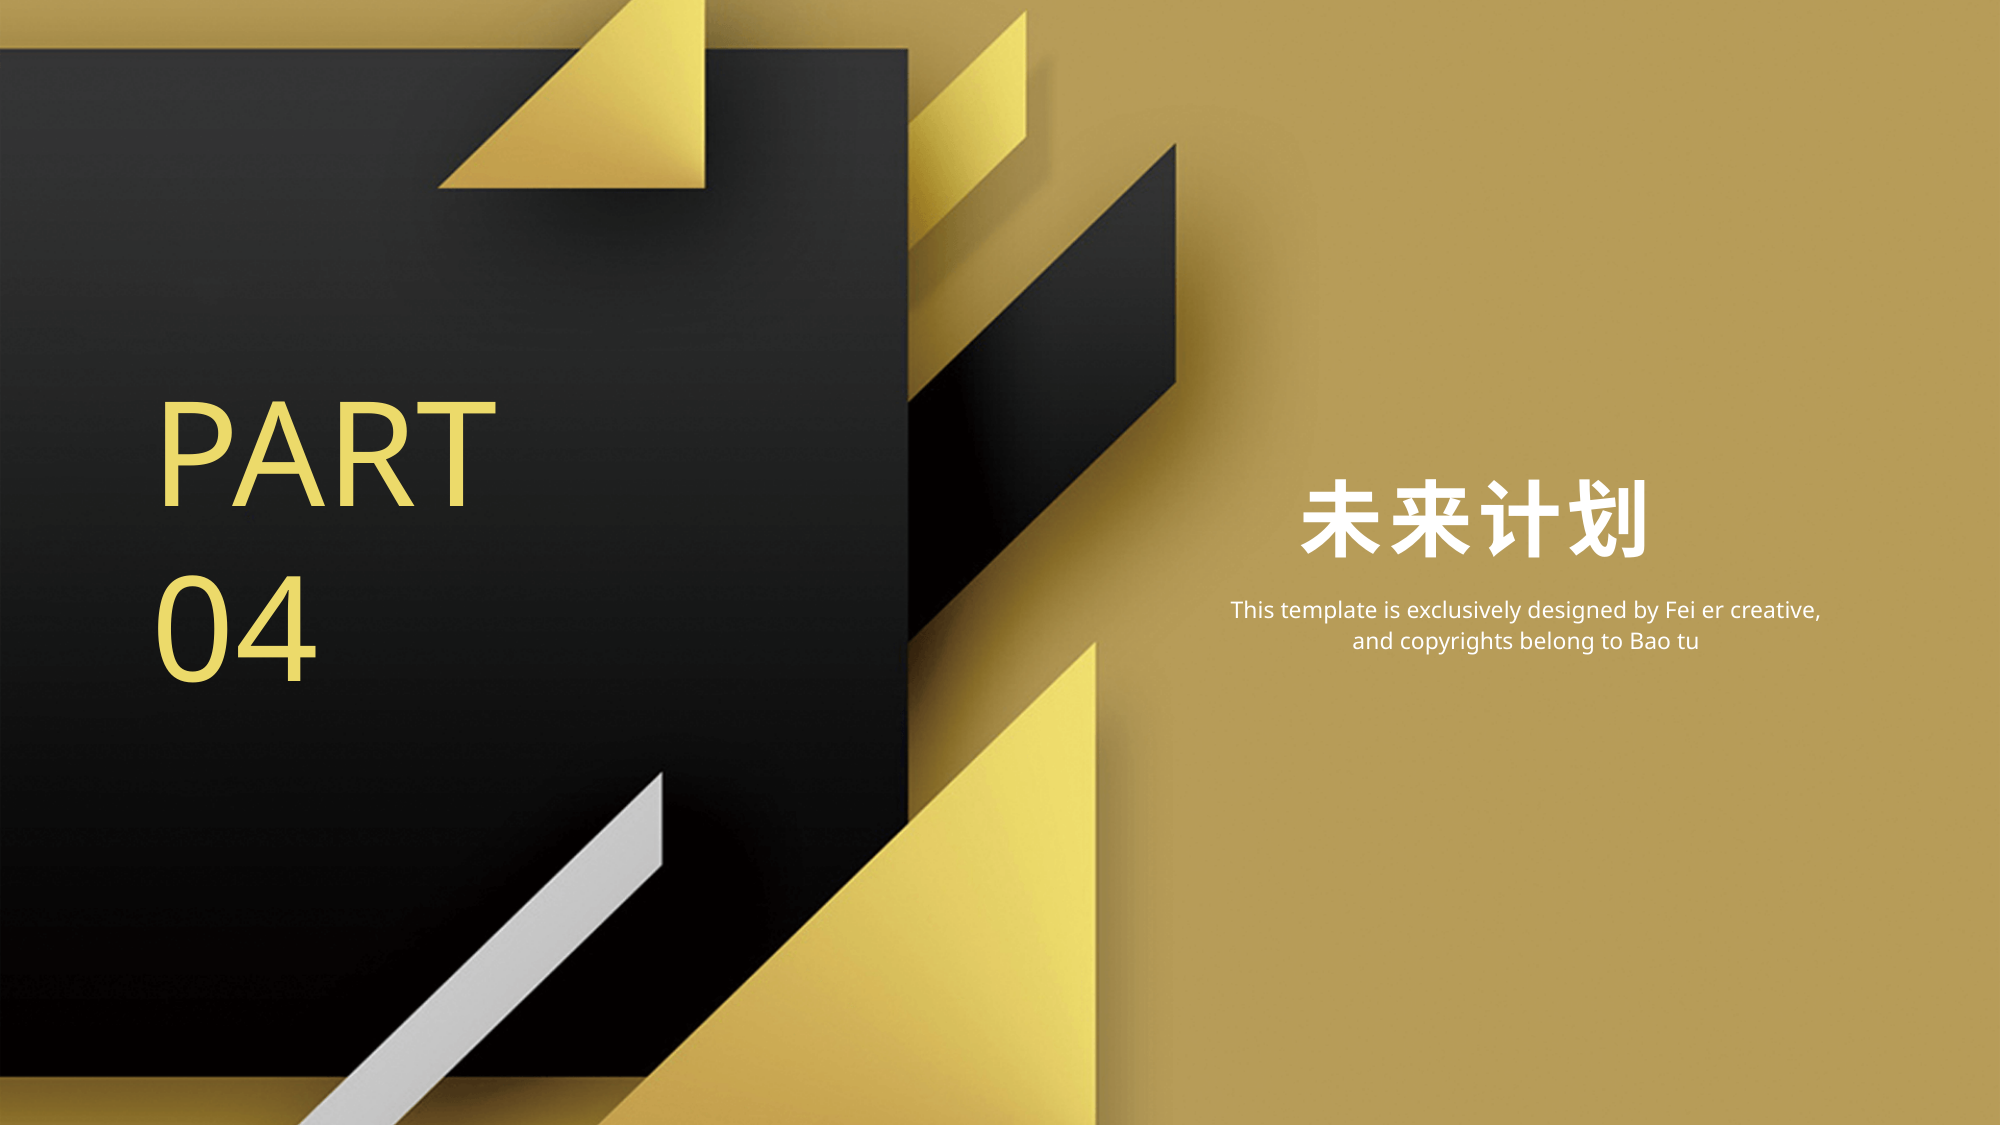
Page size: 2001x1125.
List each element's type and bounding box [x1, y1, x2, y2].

picture [0, 0, 2000, 1125]
text_box [1195, 459, 1857, 660]
